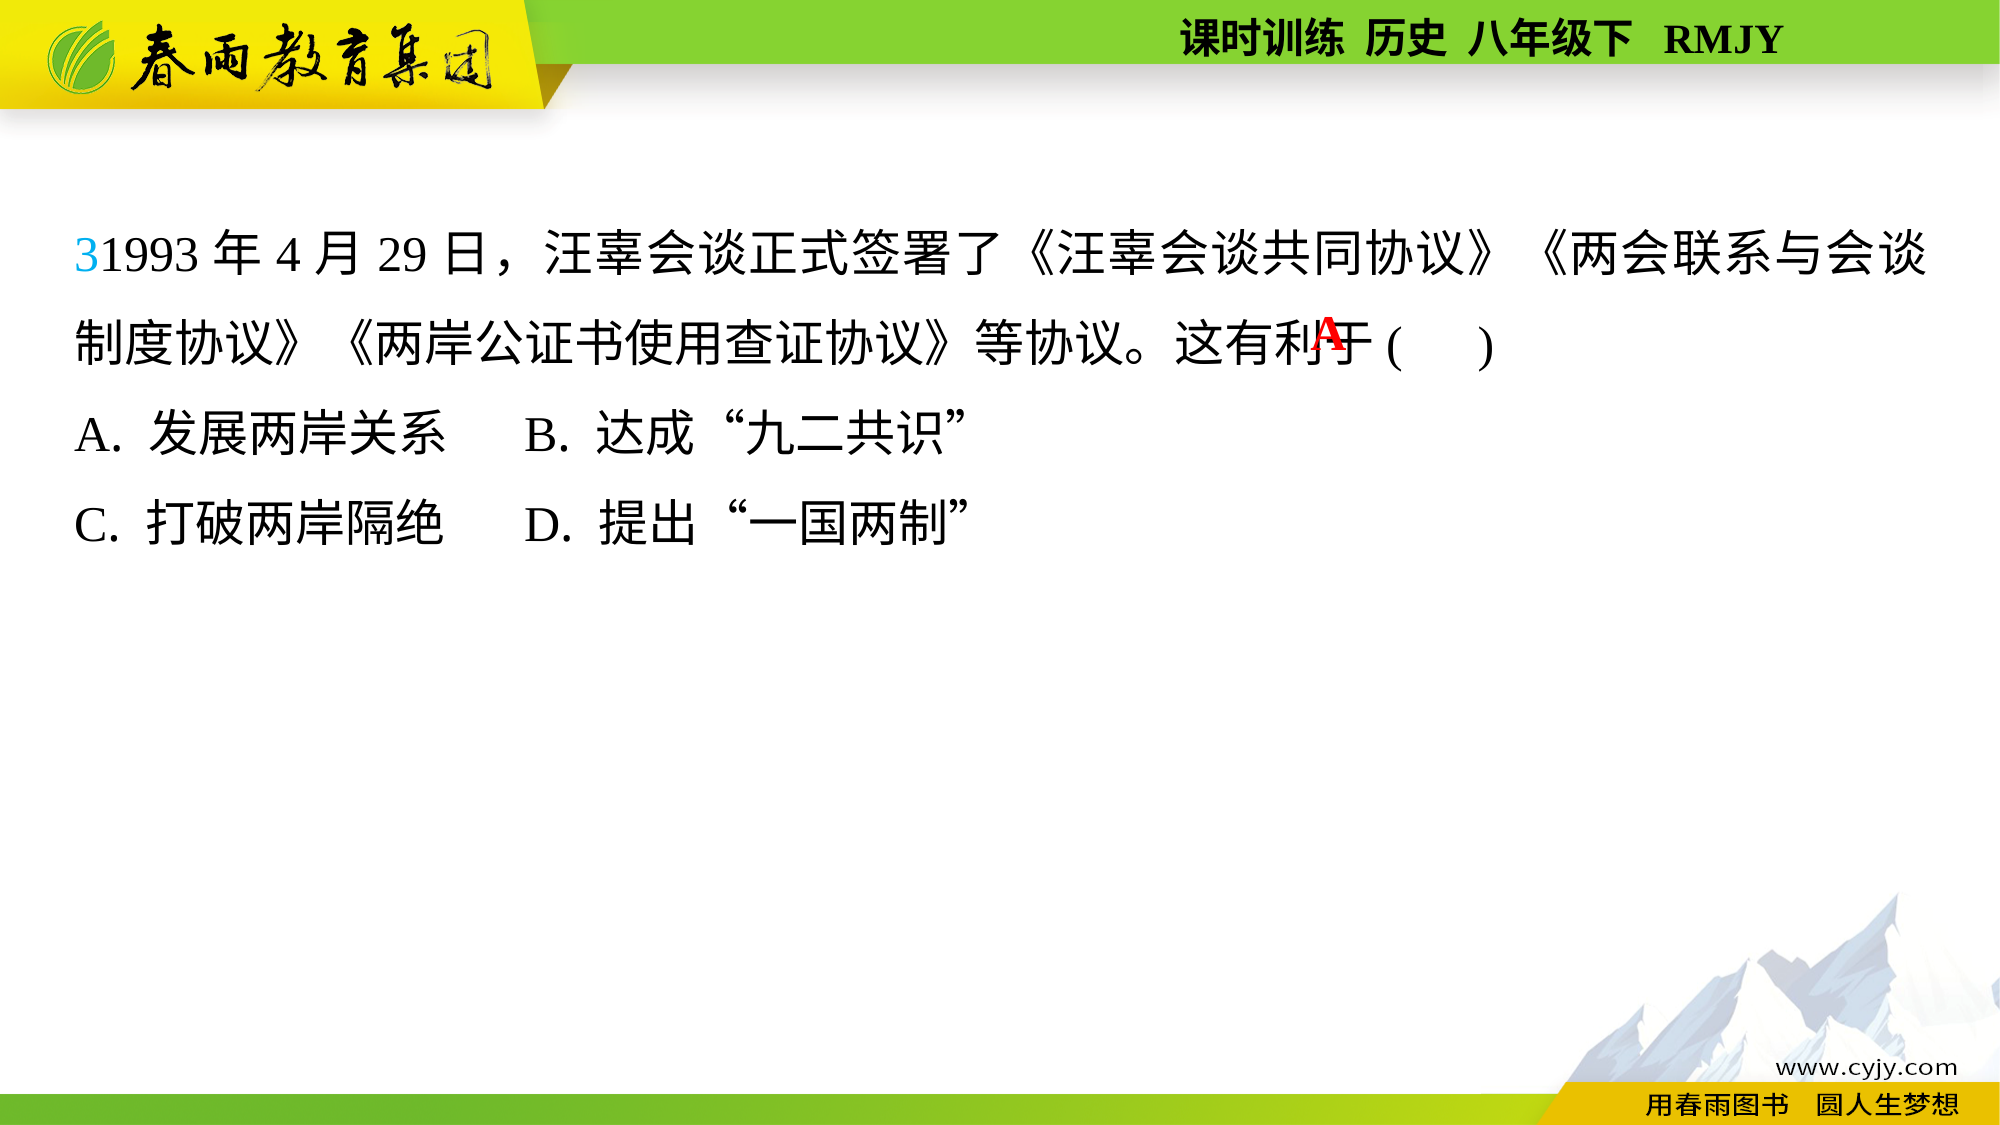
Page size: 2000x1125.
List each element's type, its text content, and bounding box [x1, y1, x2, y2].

text_box A [1295, 293, 1362, 368]
picture [0, 0, 2000, 1125]
list 31993年4月29日，汪辜会谈正式签署了《汪辜会谈共同协议》《两会联系与会谈制度协议》《两岸公证书使用查证协议》等协议。这有利于( ) A. 发展两岸关系 B. 达成“九二共识” C. 打破两岸隔绝 D. 提出“一国两制” [59, 183, 1944, 563]
